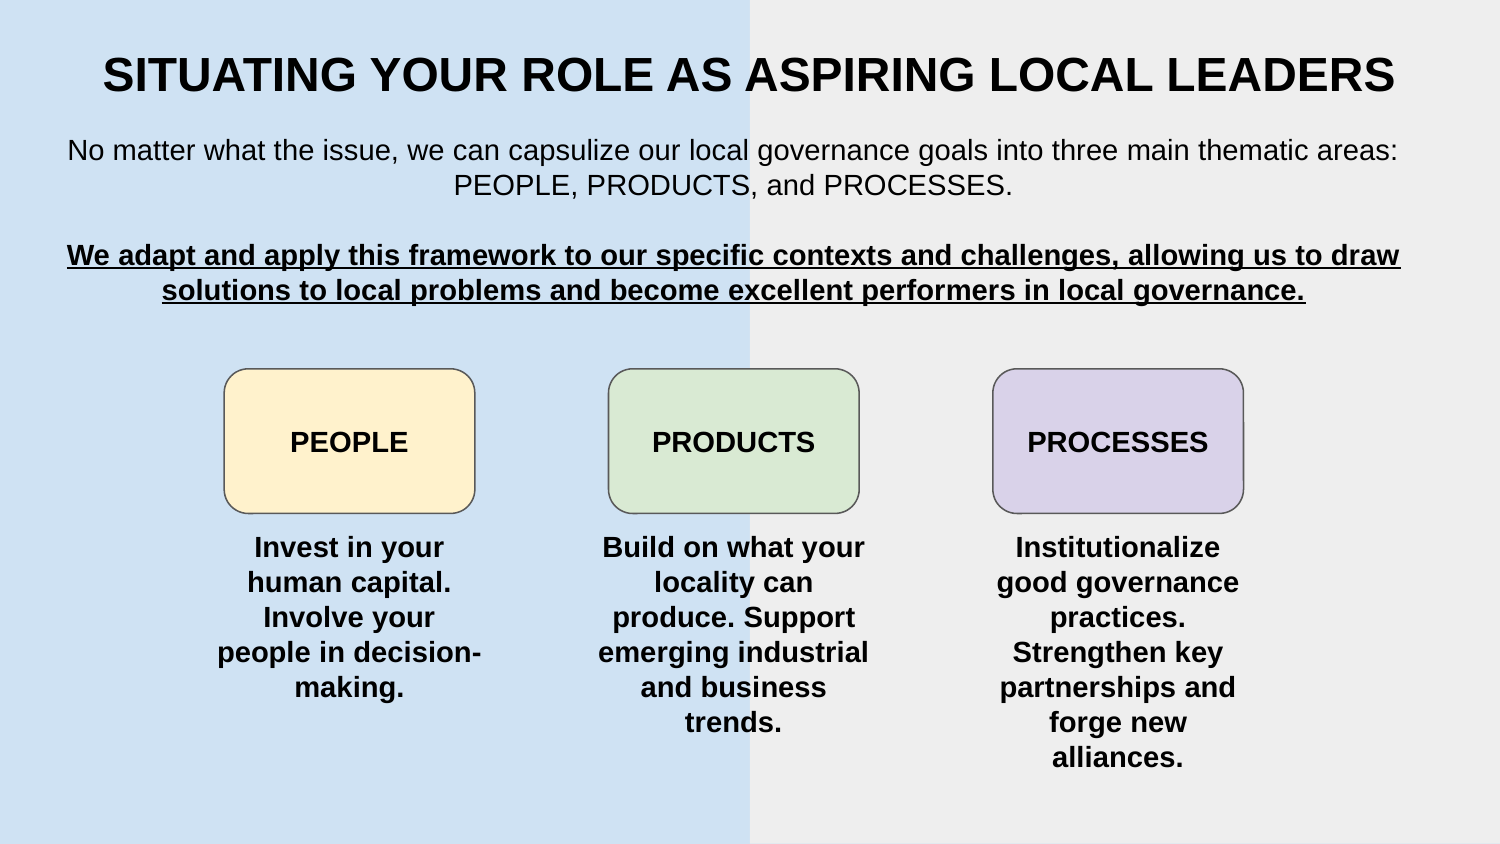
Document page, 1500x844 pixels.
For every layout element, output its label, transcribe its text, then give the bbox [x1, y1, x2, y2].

text_box PEOPLE [224, 368, 475, 513]
text_box Institutionalize good governance practices. Strengthen key partnerships and forge new alliances. [967, 513, 1269, 789]
text_box No matter what the issue, we can capsulize our local governance goals into three main thematic areas: PEOPLE, PRODUCTS, and PROCESSES. We adapt and apply this framework to our specific contexts and challenges, allowing us to draw solutions to local problems and become excellent performers in local governance. [41, 116, 1427, 322]
text_box PRODUCTS [608, 368, 860, 513]
text_box Invest in your human capital. Involve your people in decision-making. [198, 513, 501, 719]
text_box PROCESSES [992, 368, 1244, 513]
text_box SITUATING YOUR ROLE AS ASPIRING LOCAL LEADERS [57, 28, 1443, 116]
text_box Build on what your locality can produce. Support emerging industrial and business trends. [582, 513, 885, 754]
